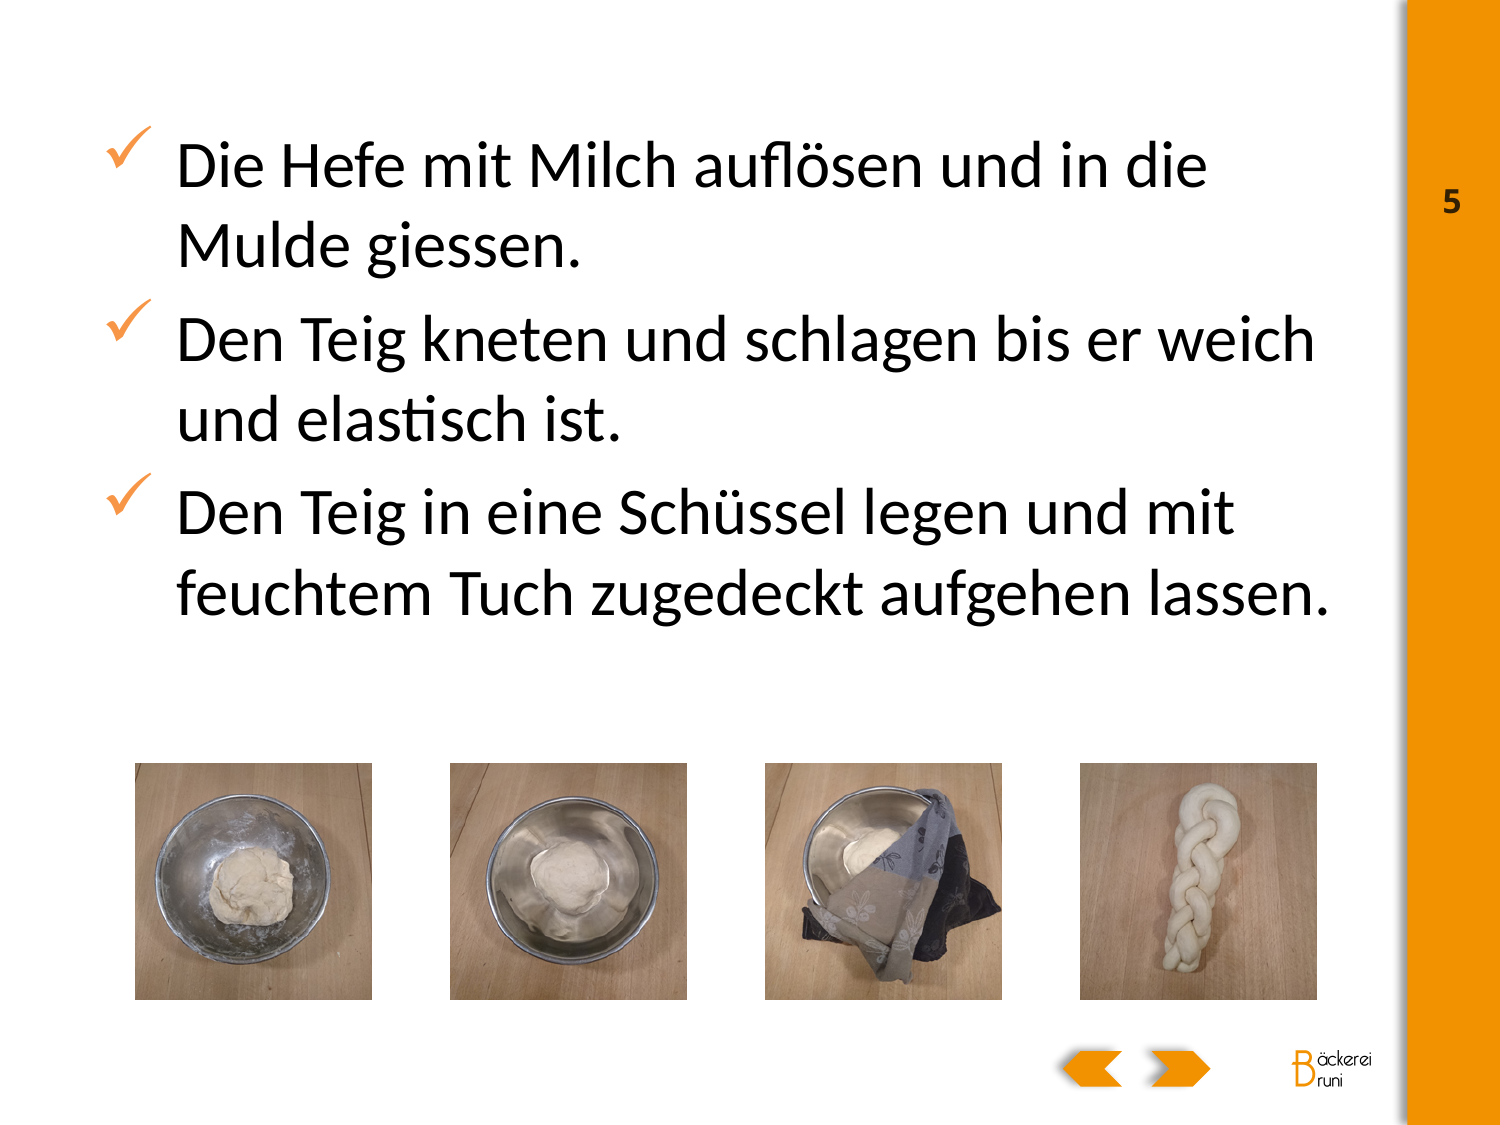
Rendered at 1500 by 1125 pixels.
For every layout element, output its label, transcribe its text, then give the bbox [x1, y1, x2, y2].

picture [765, 763, 1003, 1000]
picture [1080, 763, 1318, 1000]
picture [450, 763, 688, 1000]
slide_number 5 [1404, 172, 1500, 233]
list Die Hefe mit Milch auflösen und in die Mulde giessen. Den Teig kneten und schlagen bis er weich und elastisch ist. Den Teig in eine Schüssel legen und mit feuchtem Tuch zugedeckt aufgehen lassen. [75, 113, 1375, 705]
picture [1287, 1046, 1377, 1090]
picture [135, 763, 373, 1000]
